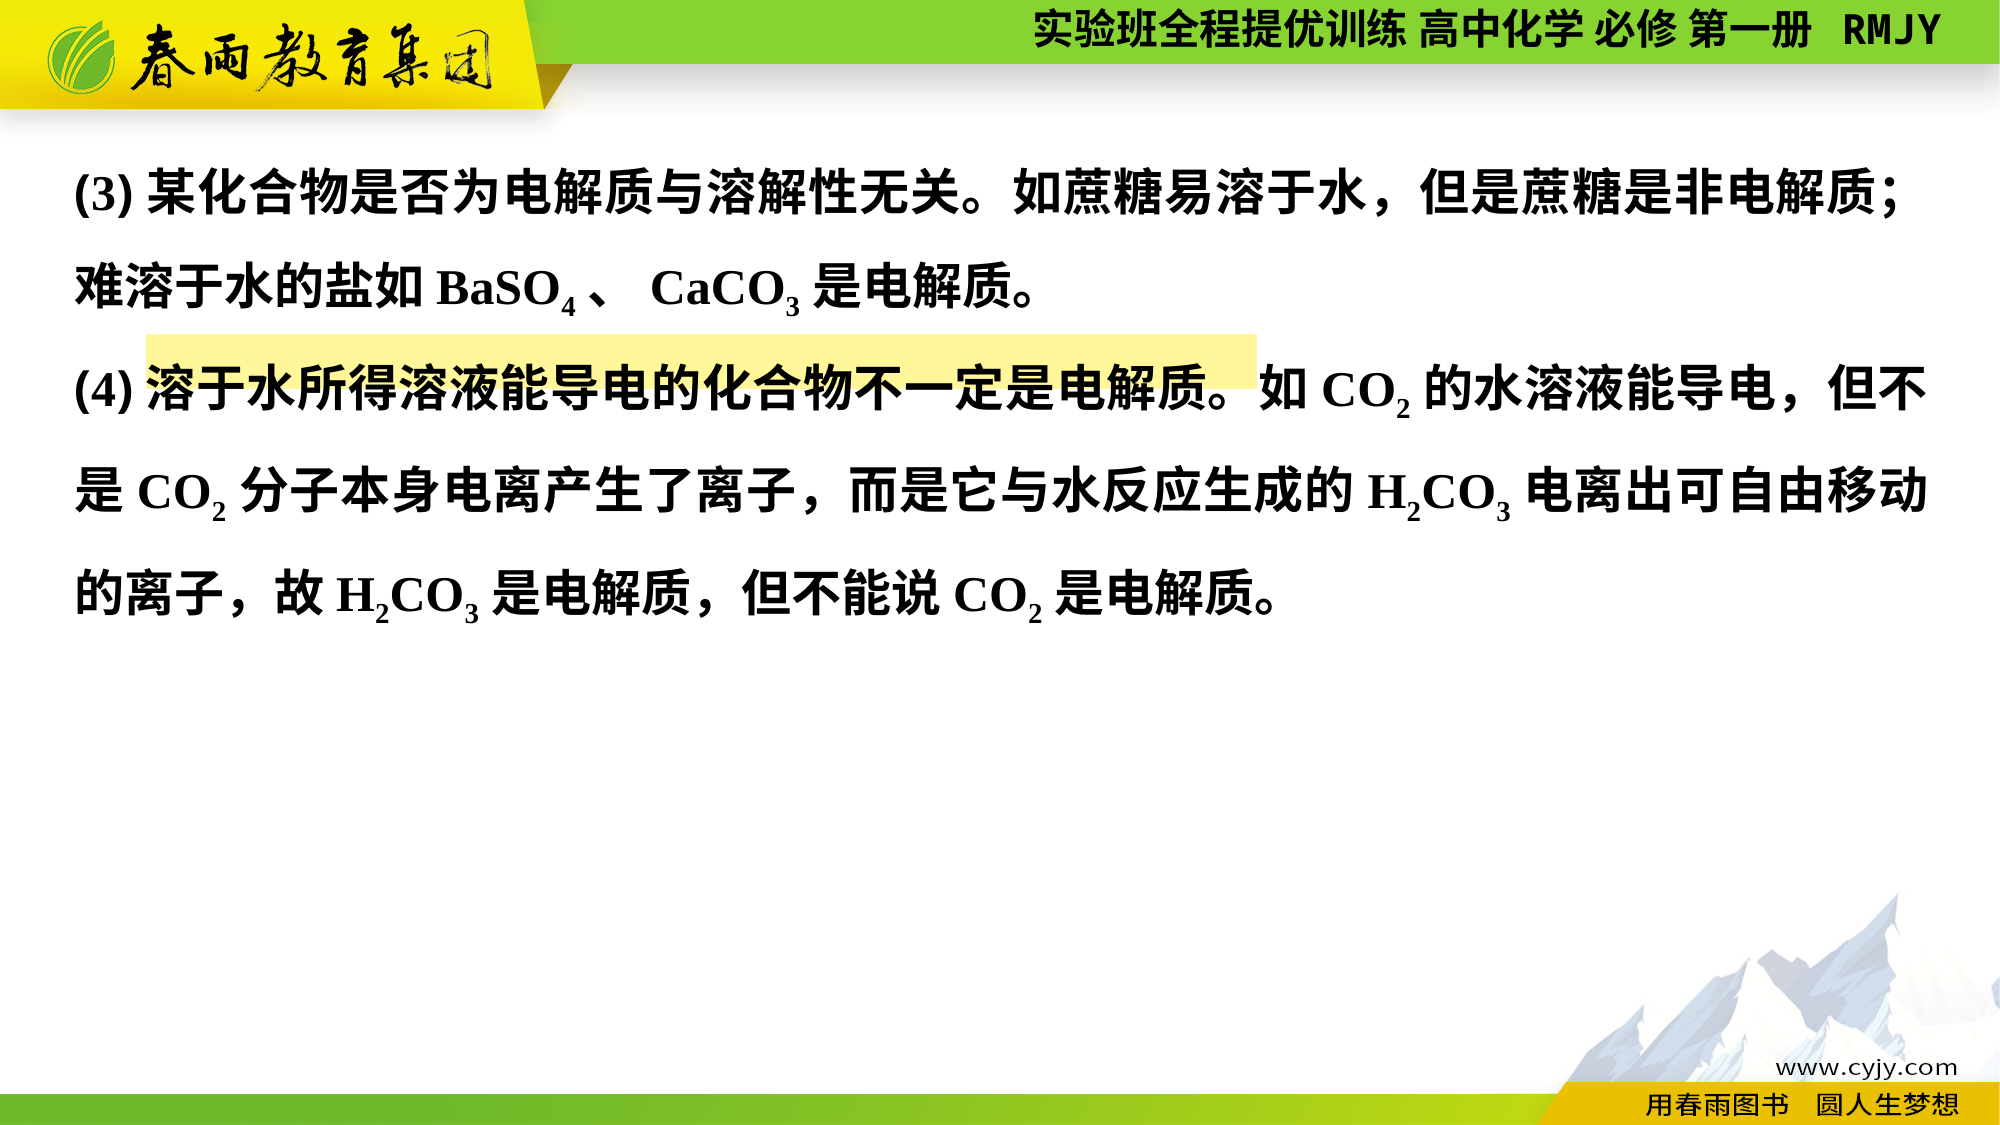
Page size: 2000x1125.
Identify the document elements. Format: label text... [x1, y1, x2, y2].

picture [0, 0, 2000, 1125]
list (3)某化合物是否为电解质与溶解性无关。如蔗糖易溶于水，但是蔗糖是非电解质；难溶于水的盐如BaSO4、CaCO3是电解质。 (4)溶于水所得溶液能导电的化合物不一定是电解质。如CO2的水溶液能导电，但不是CO2分子本身电离产生了离子，而是它与水反应生成的H2CO3电离出可自由移动的离子，故H2CO3是电解质，但不能说CO2是电解质。 [59, 122, 1944, 592]
